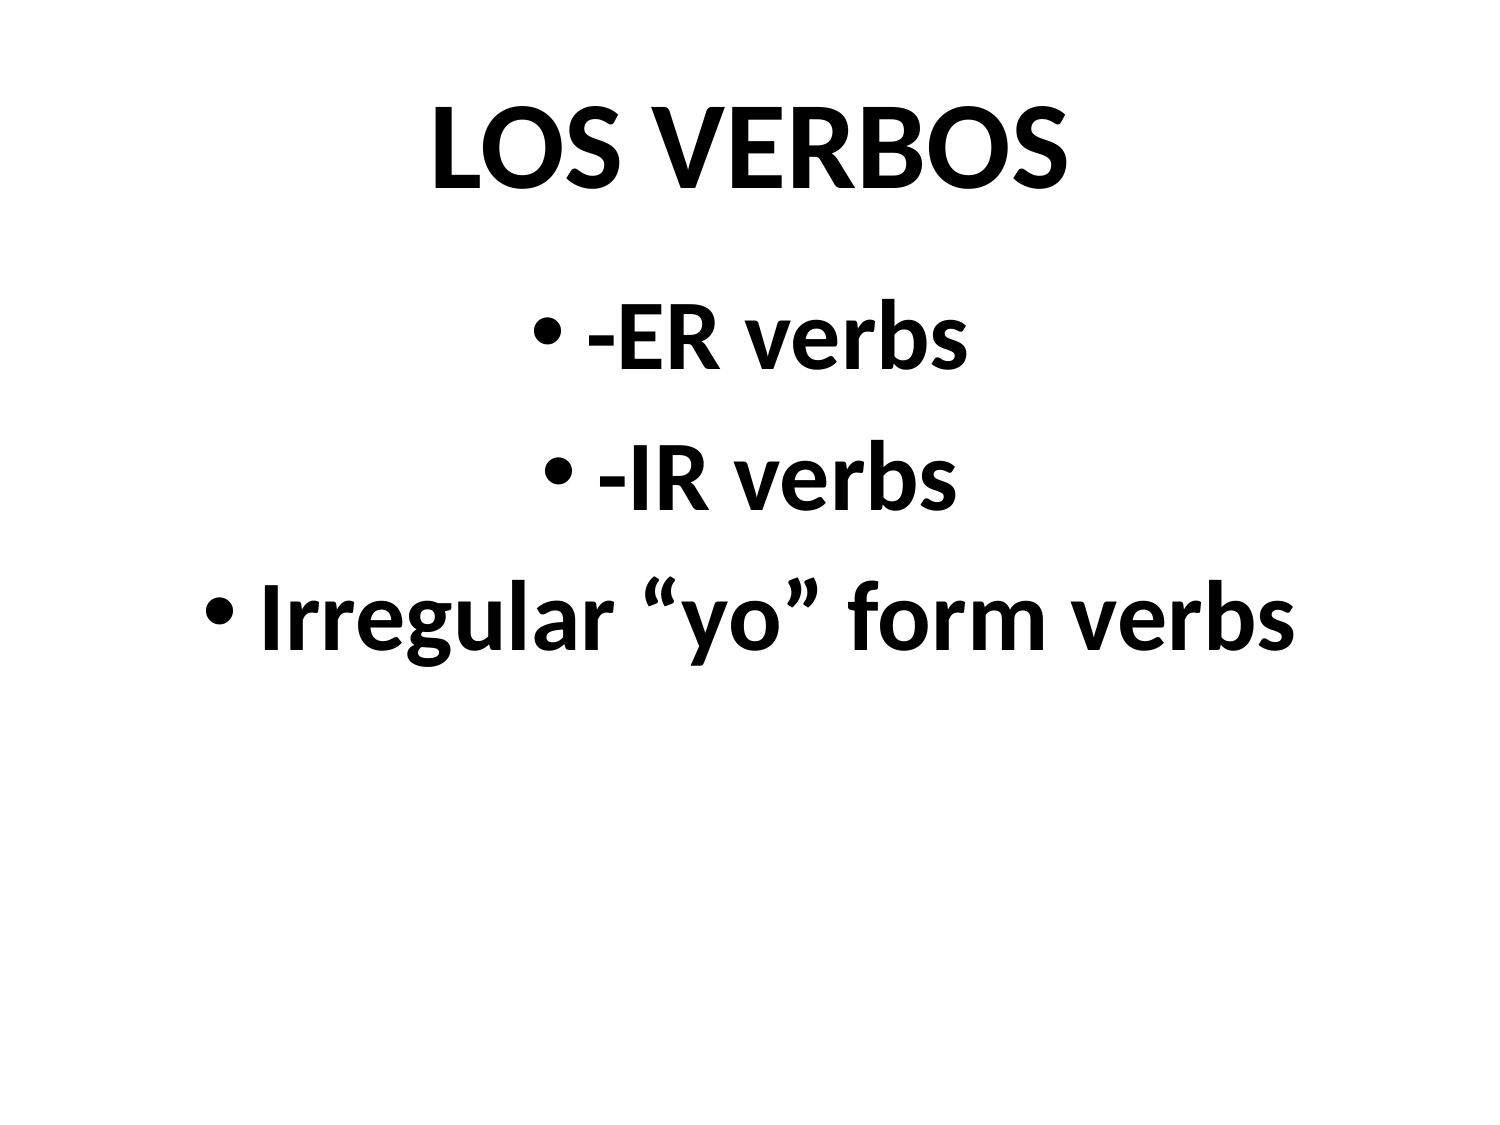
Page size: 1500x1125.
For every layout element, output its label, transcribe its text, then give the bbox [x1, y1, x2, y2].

list -ER verbs -IR verbs Irregular “yo” form verbs [75, 262, 1425, 1005]
title LOS VERBOS [75, 45, 1425, 233]
